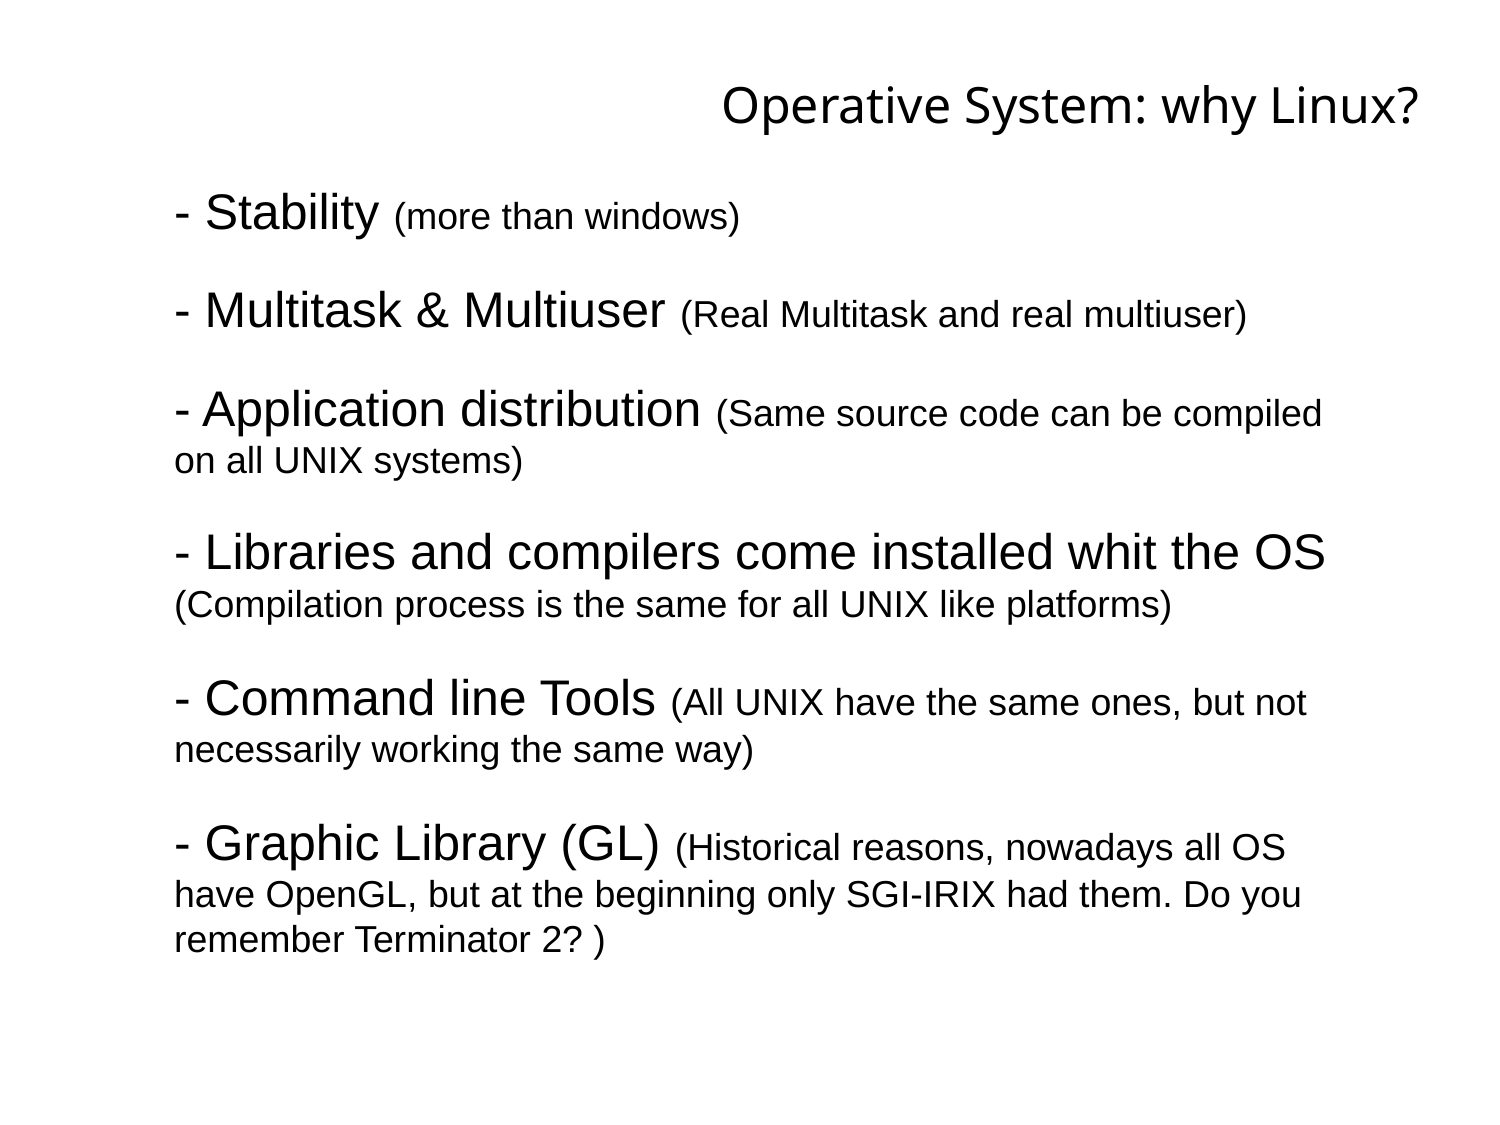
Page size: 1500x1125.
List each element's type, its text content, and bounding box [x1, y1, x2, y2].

text_box - Application distribution (Same source code can be compiled on all UNIX systems) [159, 368, 1377, 489]
text_box - Libraries and compilers come installed whit the OS (Compilation process is the same for all UNIX like platforms) [159, 512, 1377, 633]
text_box - Stability (more than windows) [159, 171, 1297, 247]
text_box Operative System: why Linux? [706, 65, 1435, 141]
text_box - Command line Tools (All UNIX have the same ones, but not necessarily working the same way) [159, 657, 1377, 778]
text_box - Graphic Library (GL) (Historical reasons, nowadays all OS have OpenGL, but at the beginning only SGI-IRIX had them. Do you remember Terminator 2? ) [159, 803, 1377, 968]
text_box - Multitask & Multiuser (Real Multitask and real multiuser) [159, 270, 1377, 345]
